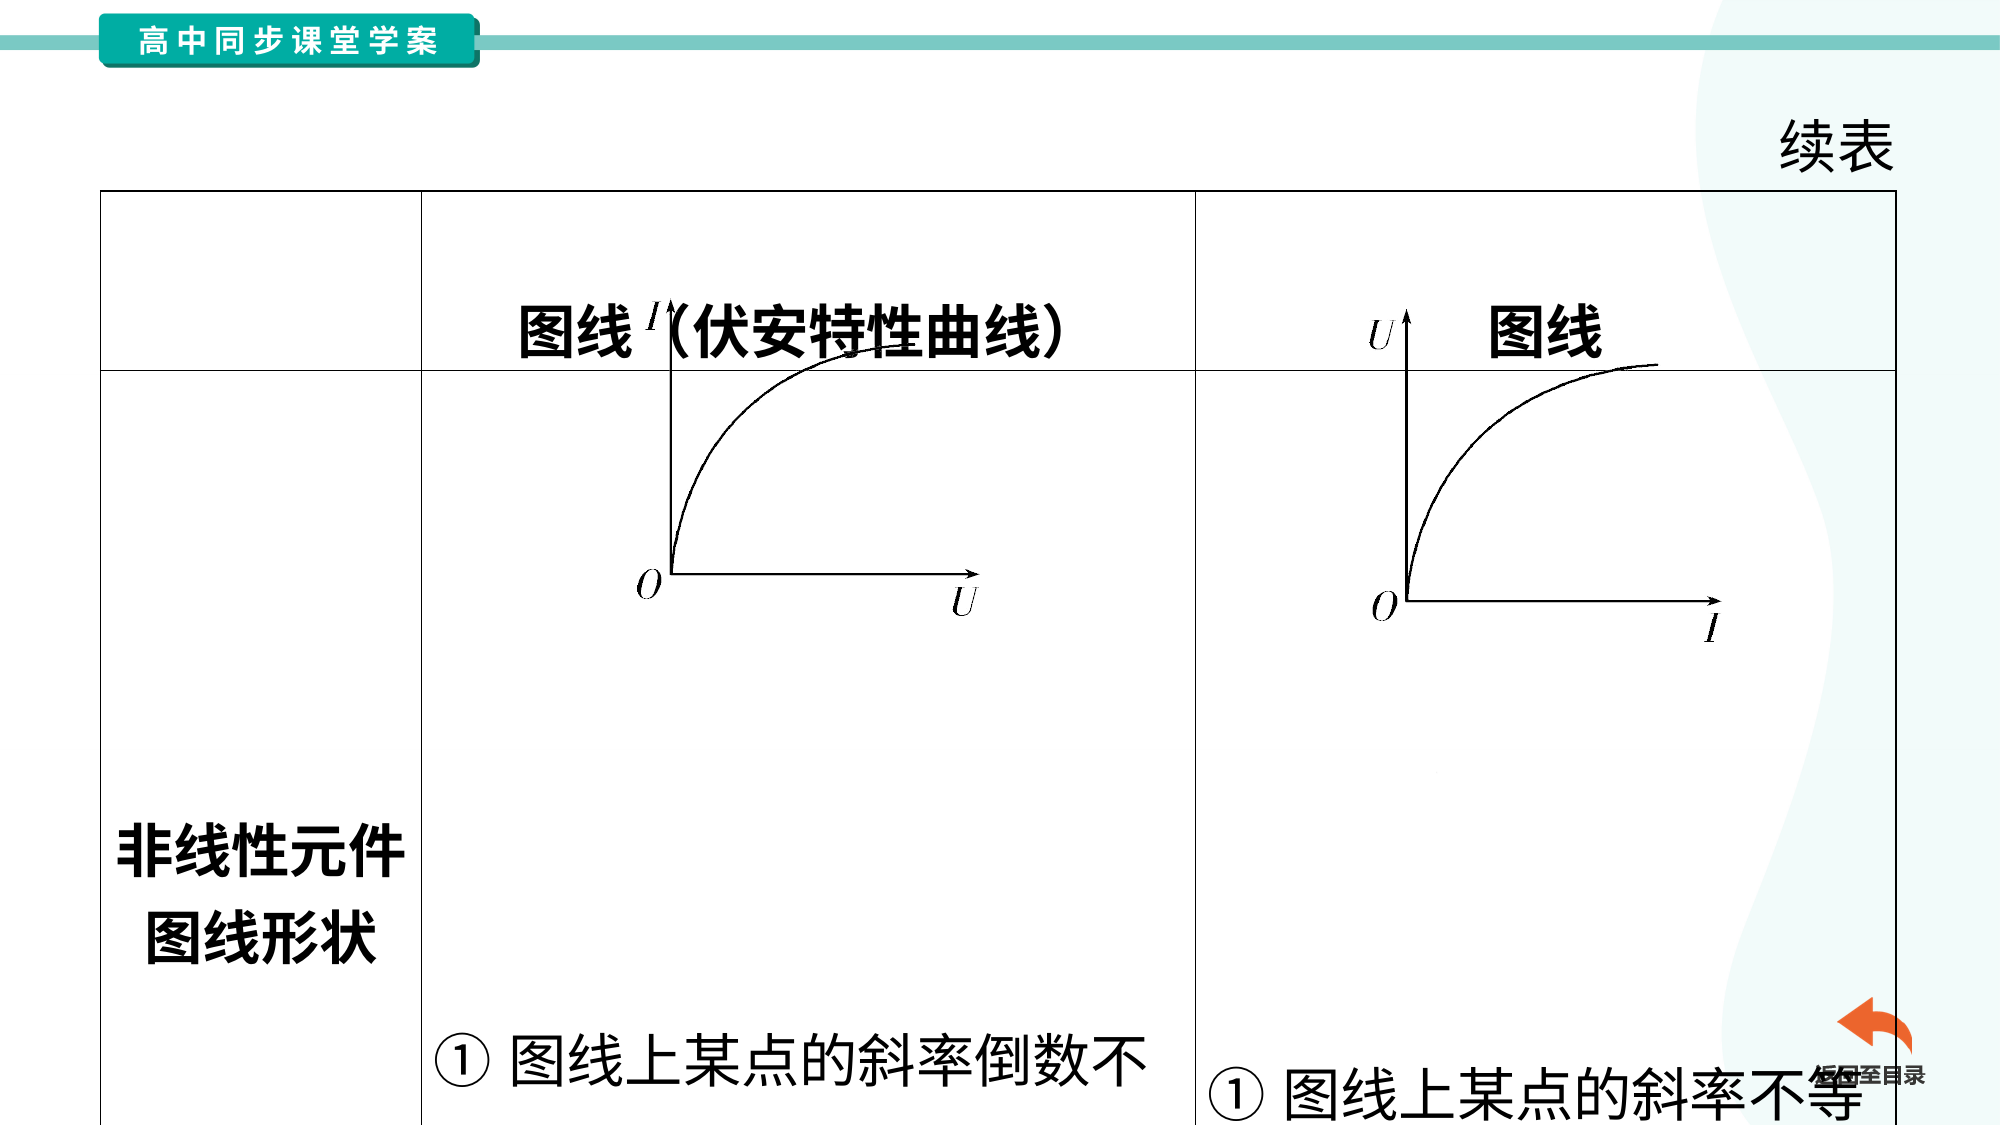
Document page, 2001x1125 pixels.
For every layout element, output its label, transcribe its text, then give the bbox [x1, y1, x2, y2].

picture [101, 192, 421, 370]
picture [0, 0, 2000, 1125]
text_box 续表 [1778, 76, 1896, 181]
picture [101, 371, 421, 1125]
picture [1196, 192, 1895, 1125]
picture [422, 192, 1195, 1125]
